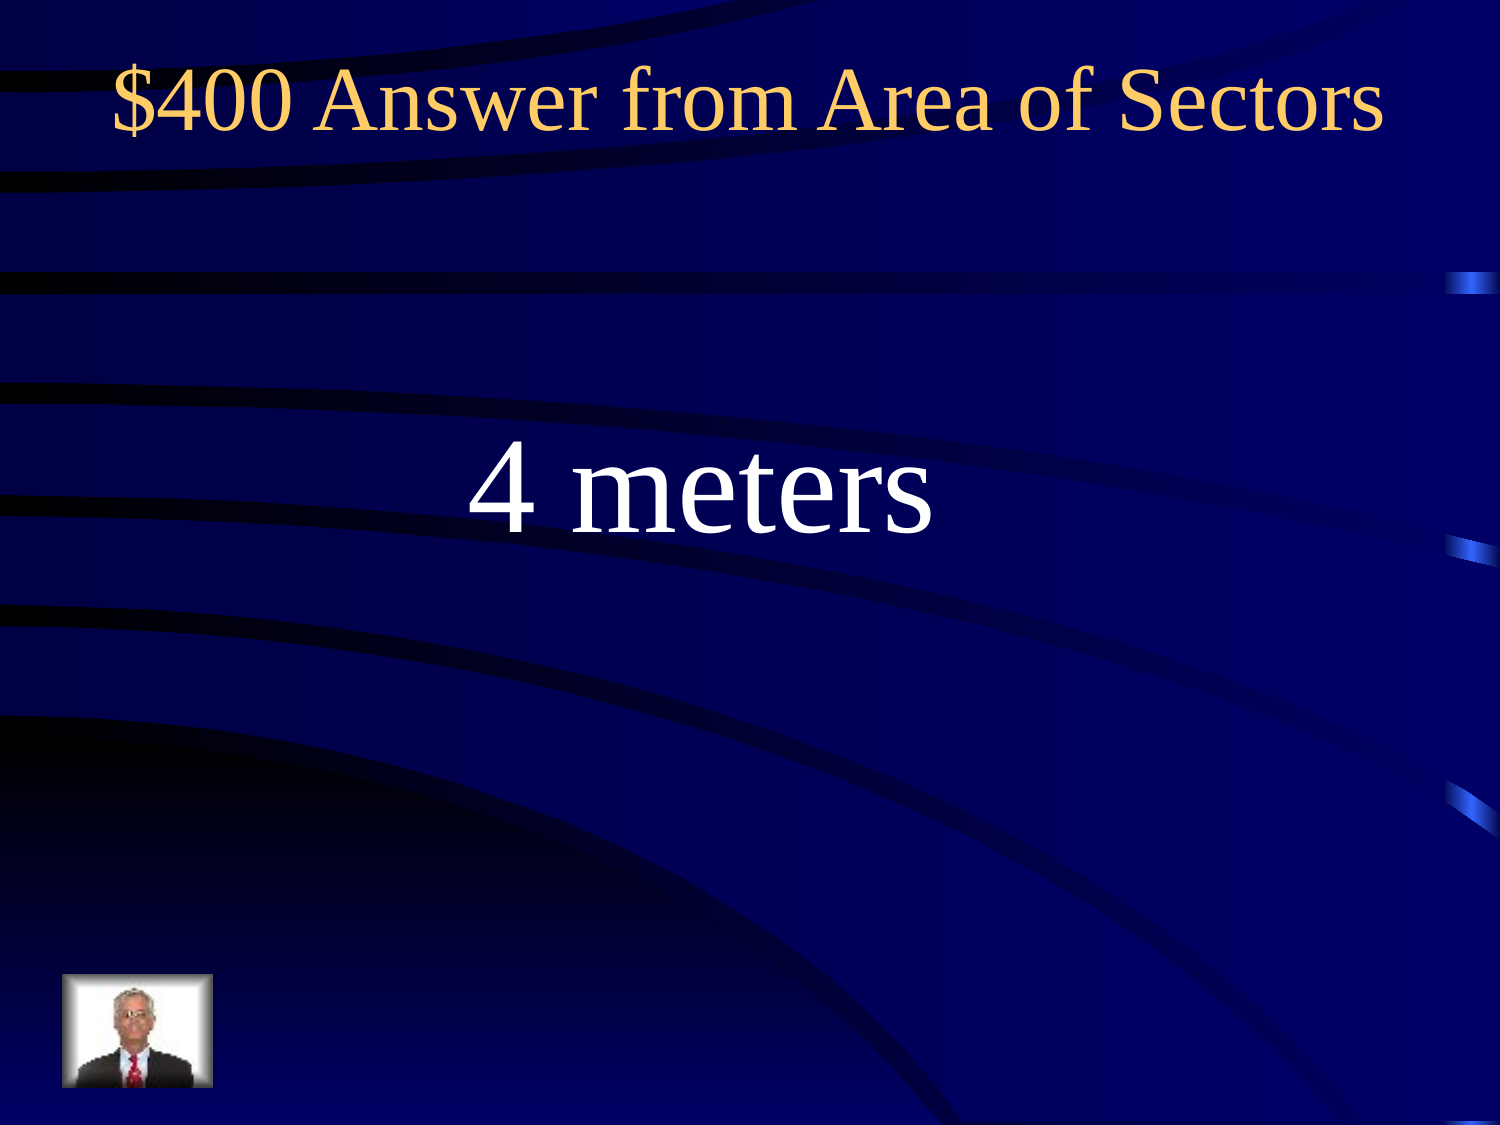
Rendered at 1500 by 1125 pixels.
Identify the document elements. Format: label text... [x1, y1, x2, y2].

picture [62, 974, 213, 1088]
text_box 4 meters [452, 387, 952, 568]
title $400 Answer from Area of Sectors [0, 0, 1500, 188]
